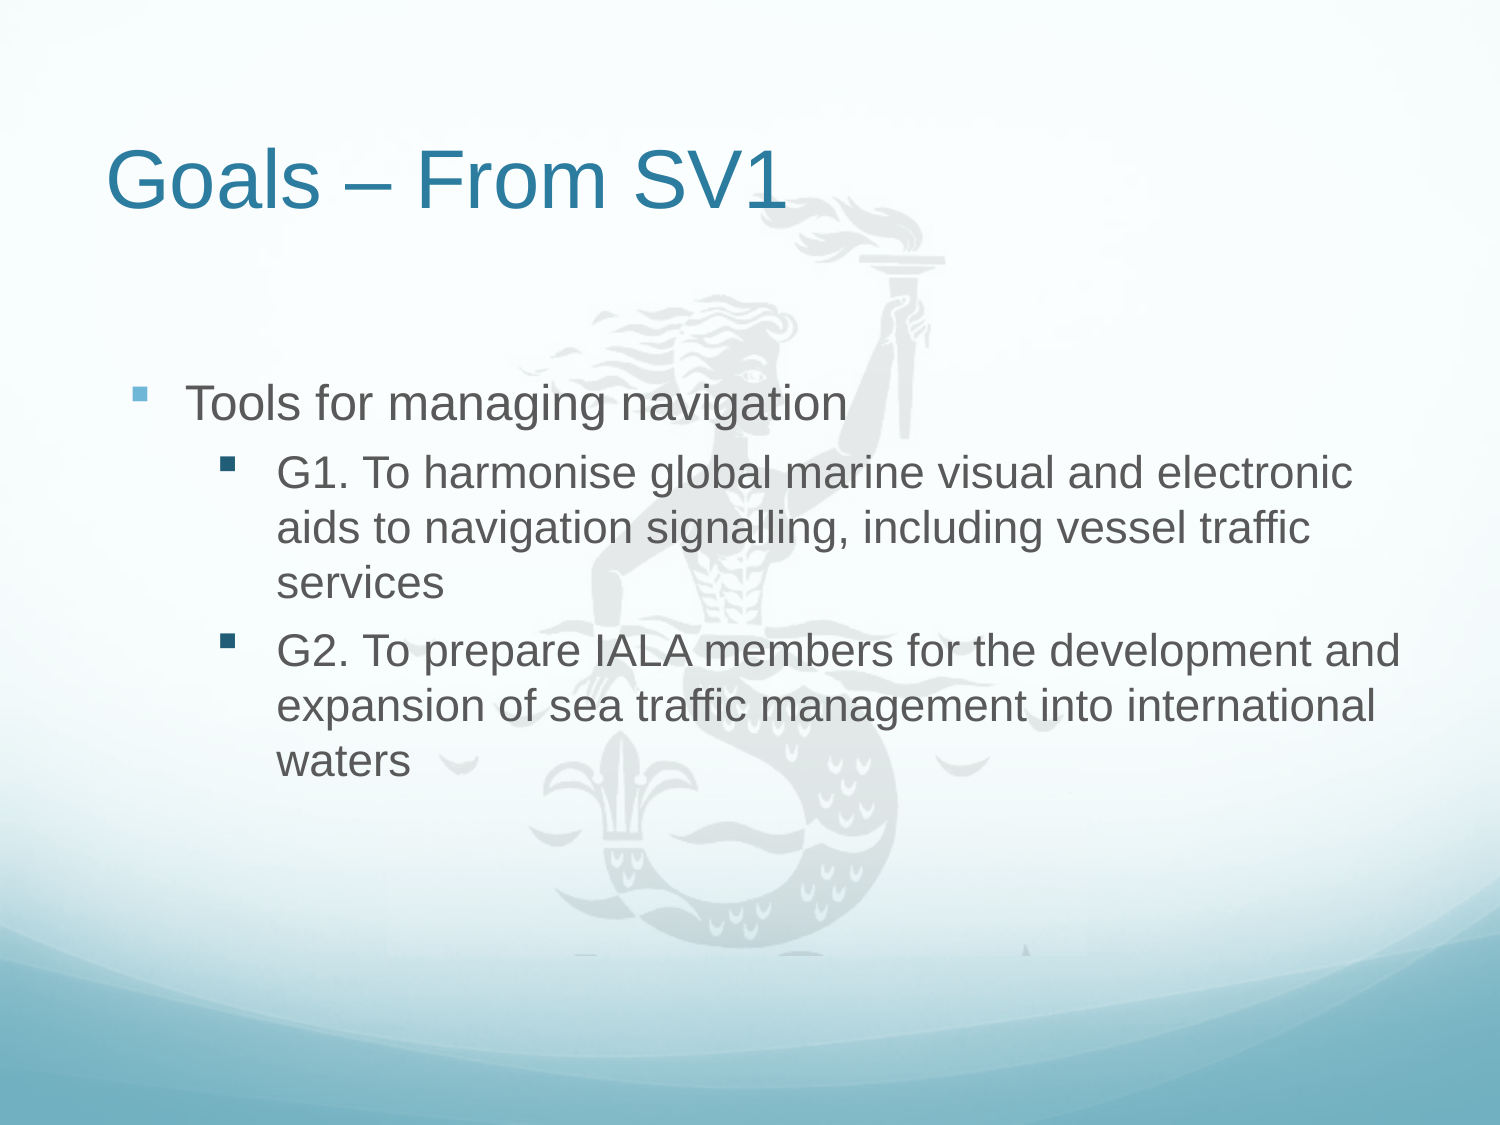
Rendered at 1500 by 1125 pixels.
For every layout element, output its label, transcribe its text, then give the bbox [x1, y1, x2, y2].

title Goals – From SV1 [90, 89, 1410, 233]
list Tools for managing navigation G1. To harmonise global marine visual and electronic aids to navigation signalling, including vessel traffic services G2. To prepare IALA members for the development and expansion of sea traffic management into international waters [113, 363, 1433, 1076]
